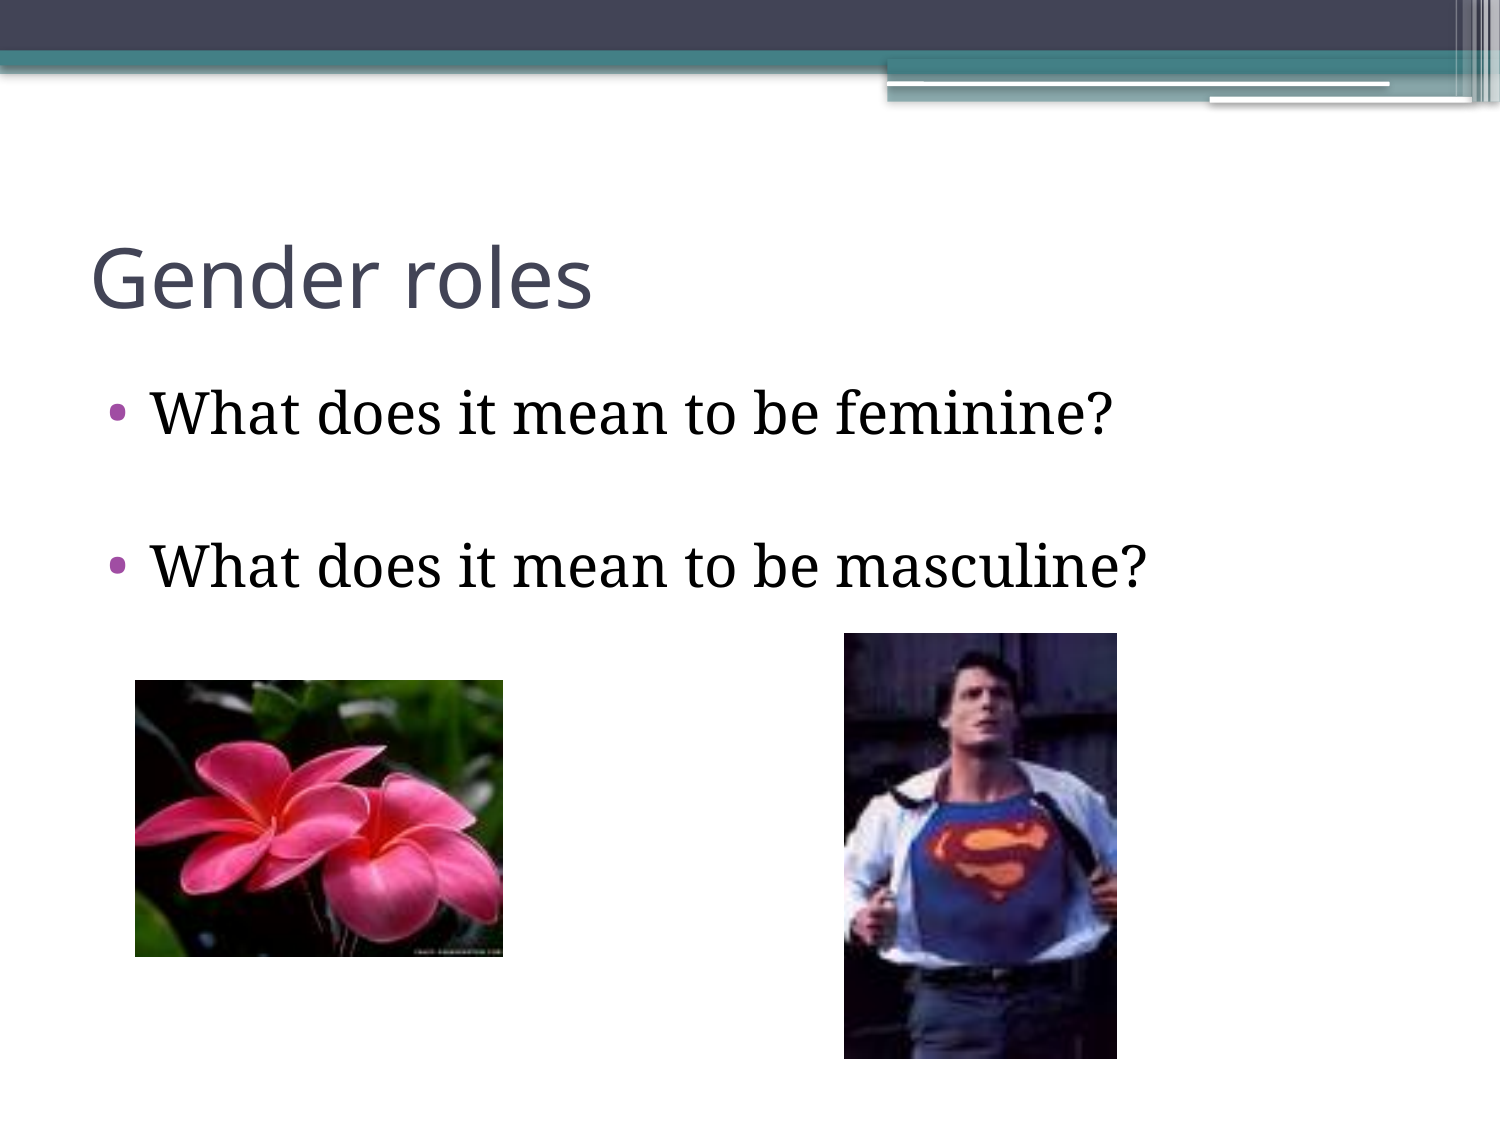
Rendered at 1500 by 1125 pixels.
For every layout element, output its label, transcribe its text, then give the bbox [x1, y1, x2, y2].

picture [135, 680, 503, 957]
title Gender roles [75, 187, 1425, 363]
list What does it mean to be feminine? What does it mean to be masculine? [75, 368, 1425, 1079]
picture [844, 633, 1117, 1059]
